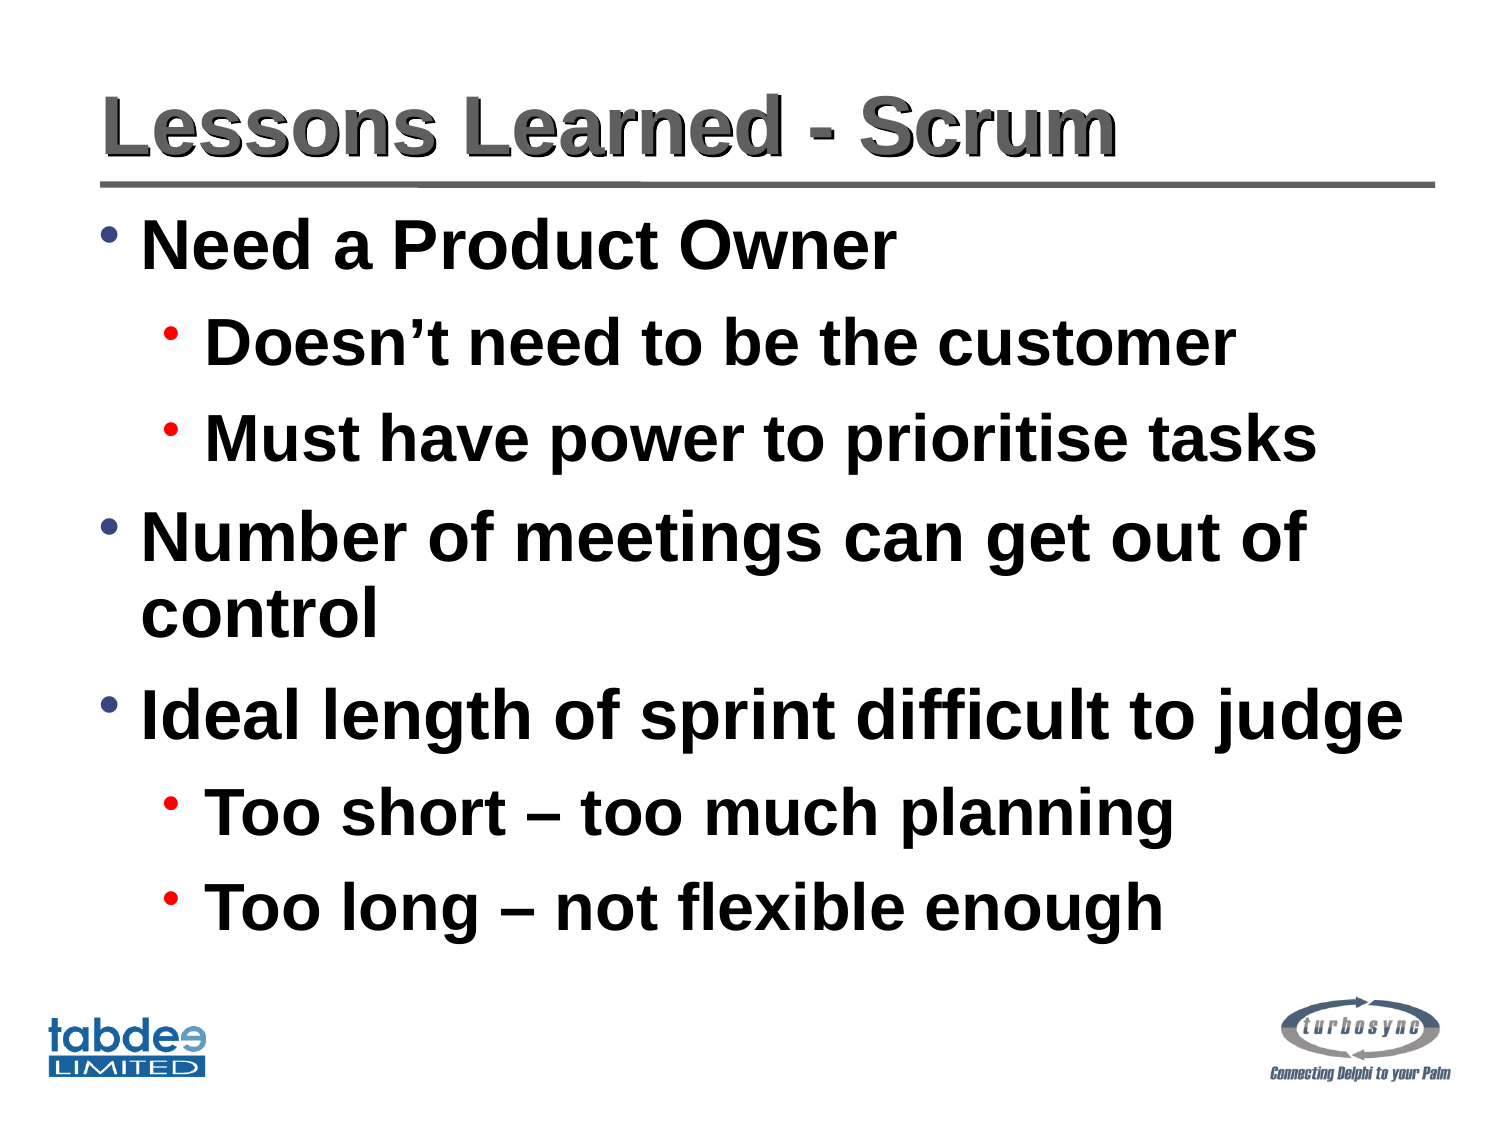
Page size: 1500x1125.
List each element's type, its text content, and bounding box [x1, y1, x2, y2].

list Need a Product Owner Doesn’t need to be the customer Must have power to prioritise tasks Number of meetings can get out of control Ideal length of sprint difficult to judge Too short – too much planning Too long – not flexible enough [97, 208, 1435, 983]
picture [29, 999, 230, 1092]
title Lessons Learned - Scrum [100, 85, 1437, 173]
picture [1257, 987, 1459, 1094]
